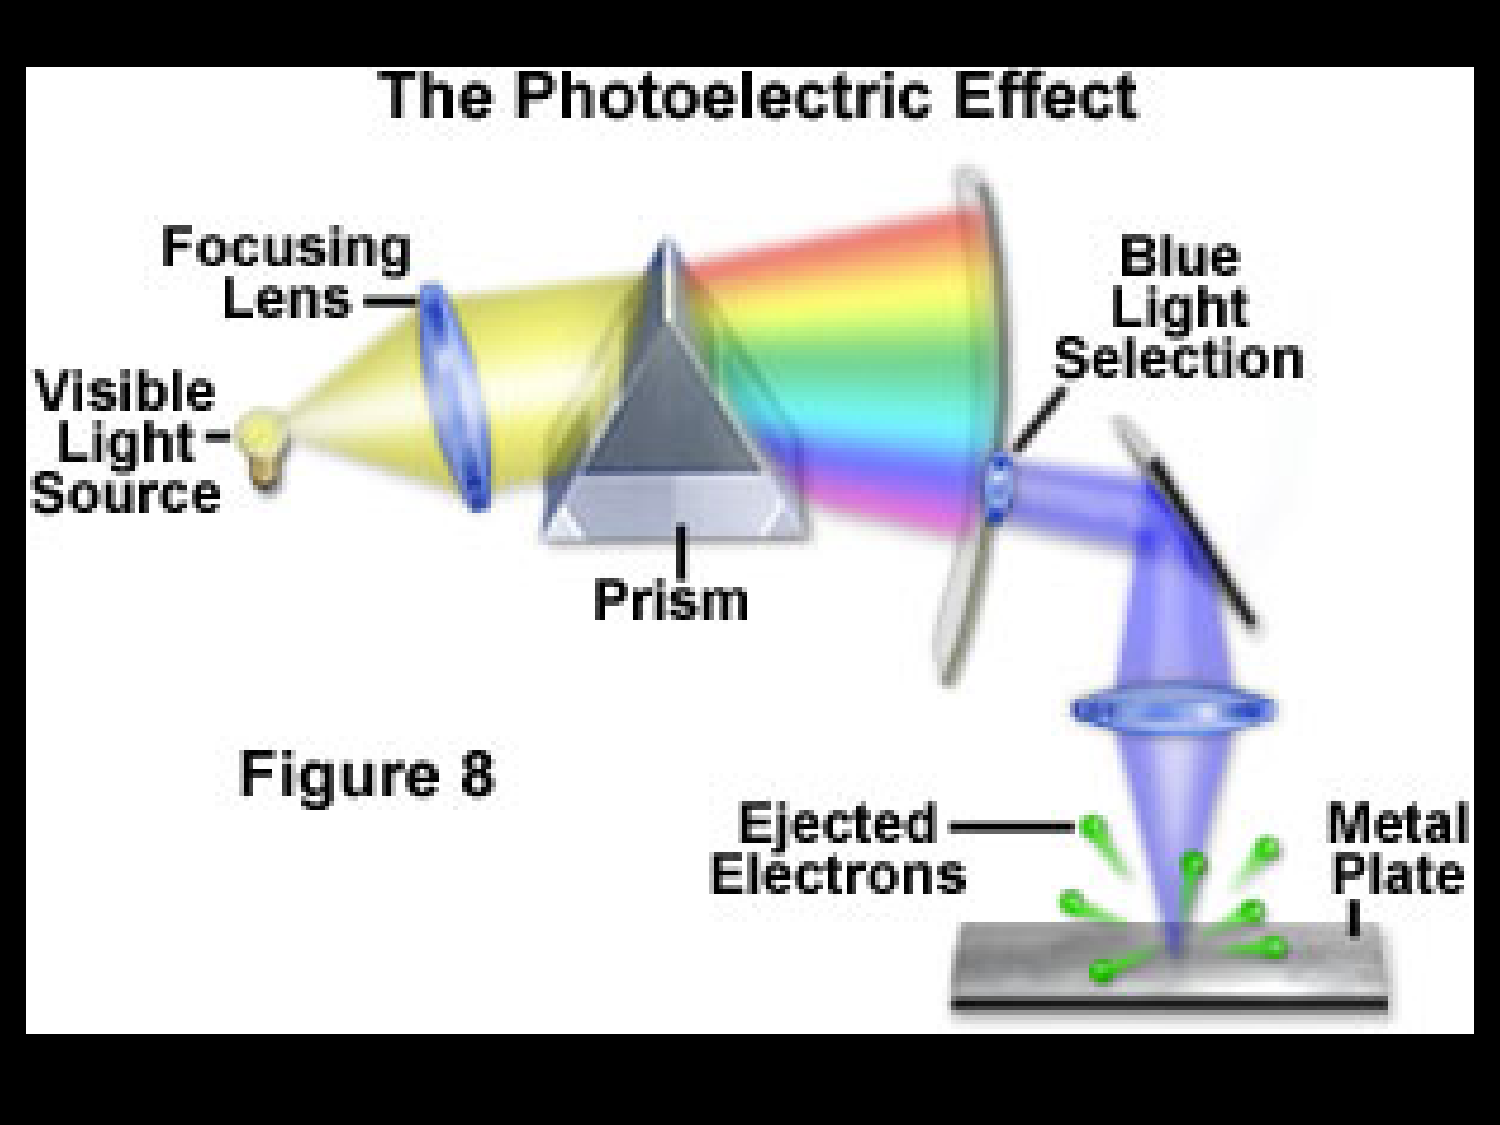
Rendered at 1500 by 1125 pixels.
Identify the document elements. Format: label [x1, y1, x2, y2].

picture [26, 66, 1474, 1035]
